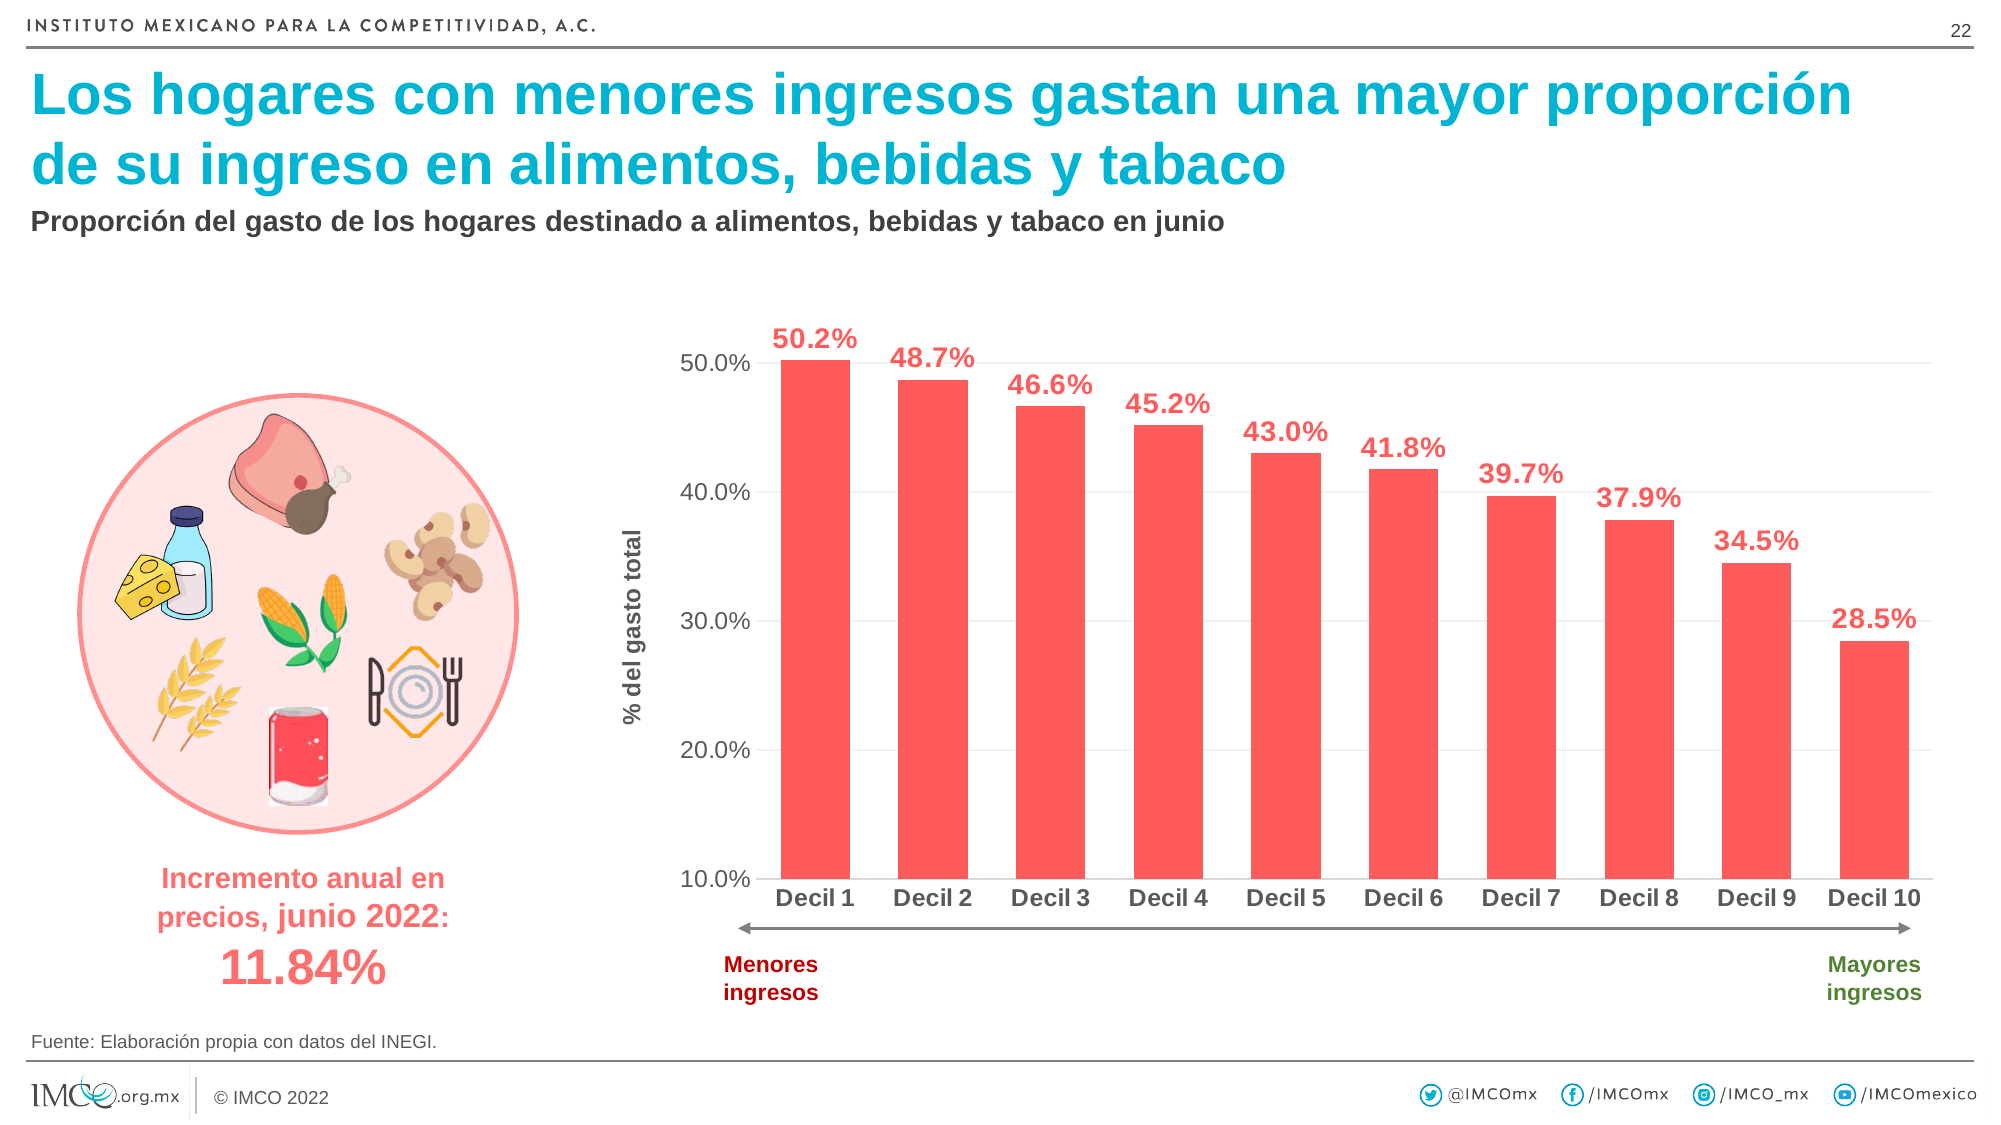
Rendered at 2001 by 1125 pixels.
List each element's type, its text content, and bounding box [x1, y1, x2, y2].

text_box Mayores ingresos [1784, 942, 1965, 1013]
picture [1406, 1055, 1988, 1125]
title Los hogares con menores ingresos gastan una mayor proporción de su ingreso en alimentos, bebidas y tabaco [16, 50, 1916, 204]
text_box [79, 395, 531, 833]
slide_number 21 [1536, 10, 1987, 71]
text_box Incremento anual en precios, junio 2022: 11.84% [124, 851, 483, 1002]
picture [20, 10, 602, 42]
text_box Menores ingresos [681, 942, 862, 1013]
picture [19, 1060, 190, 1120]
list Fuente: Elaboración propia con datos del INEGI. [15, 1018, 1965, 1060]
text_box Proporción del gasto de los hogares destinado a alimentos, bebidas y tabaco en junio [15, 195, 1872, 245]
chart [584, 322, 1962, 923]
